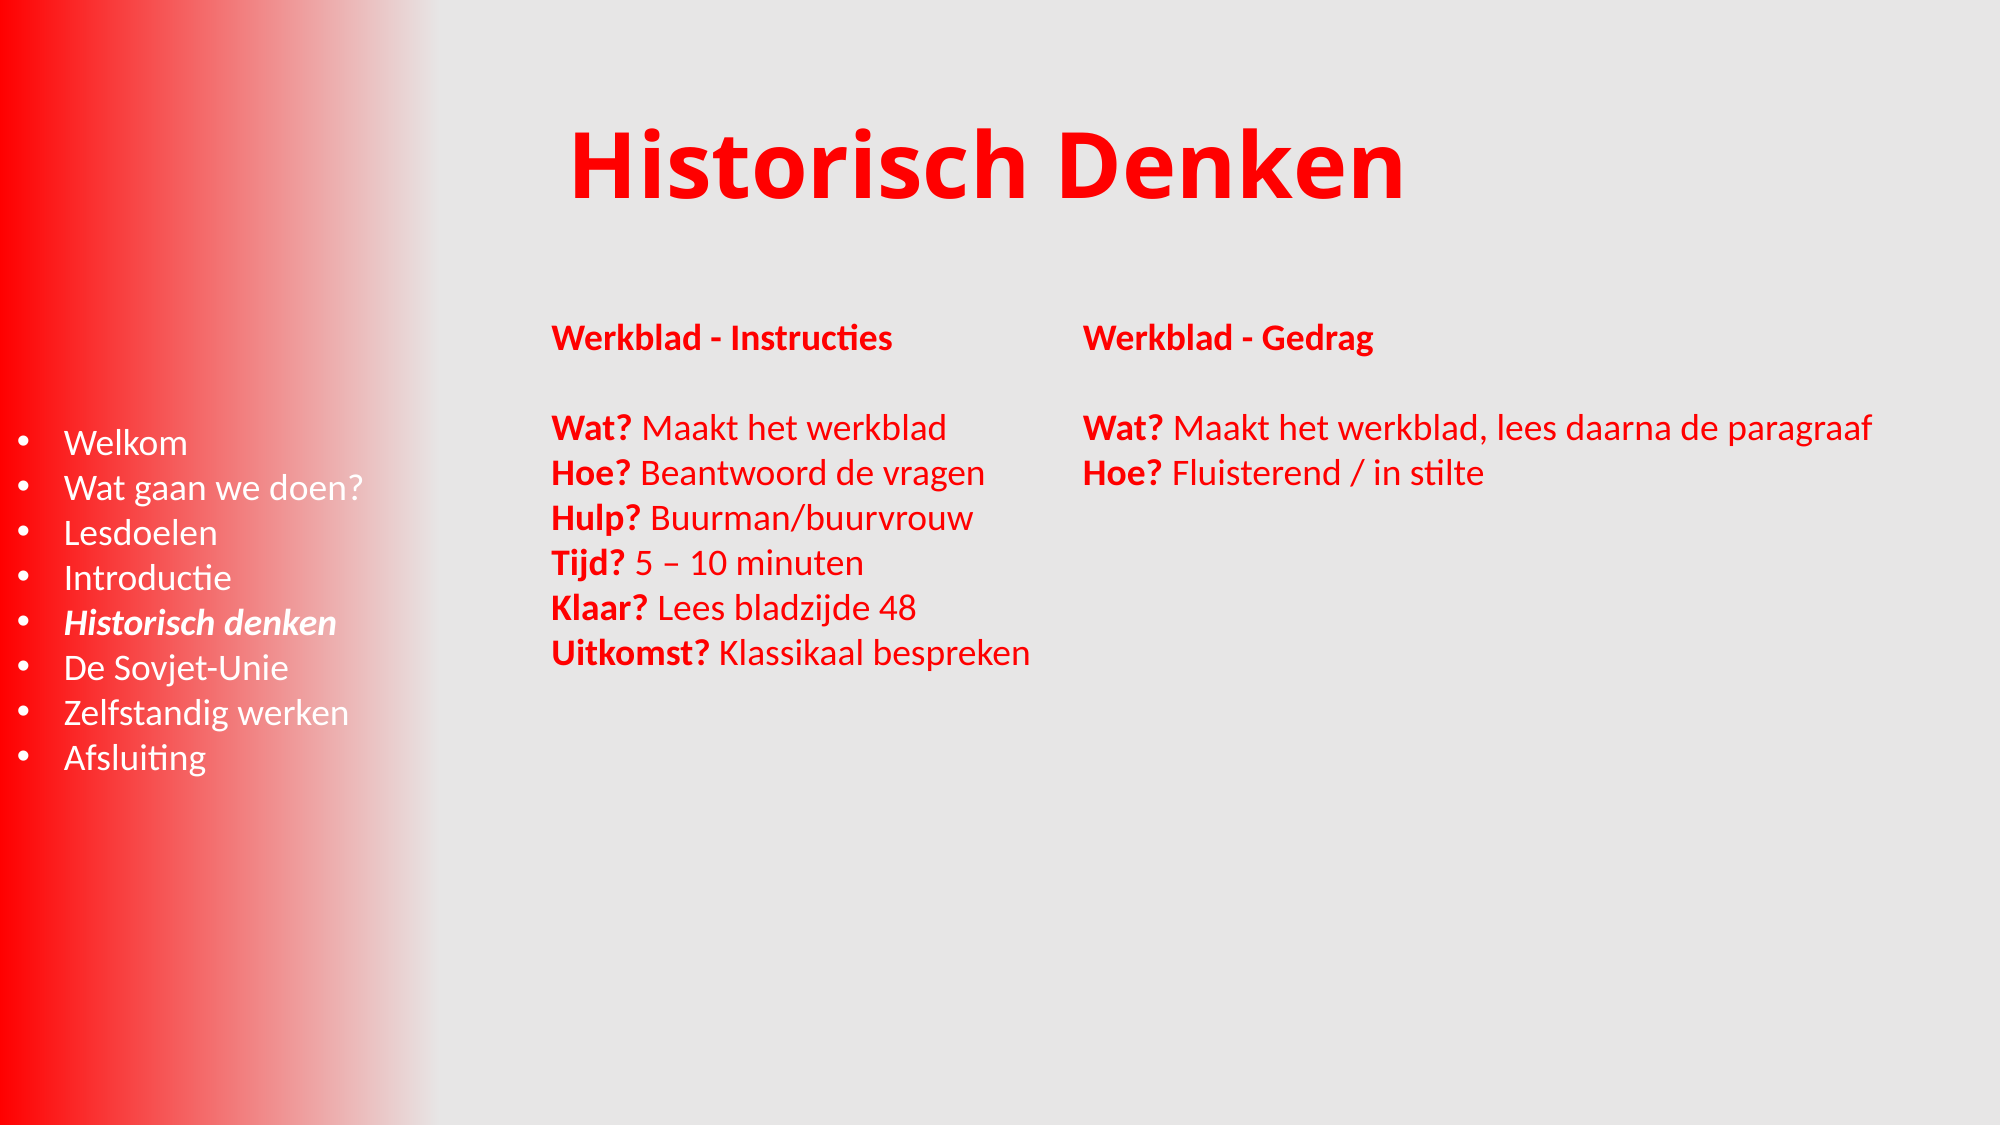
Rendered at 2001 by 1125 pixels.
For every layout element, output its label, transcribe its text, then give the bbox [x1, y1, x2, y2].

title Historisch Denken [552, 59, 1863, 278]
text_box Welkom Wat gaan we doen? Lesdoelen Introductie Historisch denken De Sovjet-Unie Zelfstandig werken Afsluiting [2, 410, 380, 785]
text_box Werkblad - Gedrag Wat? Maakt het werkblad, lees daarna de paragraaf Hoe? Fluisterend / in stilte [1068, 305, 1889, 500]
text_box Werkblad - Instructies Wat? Maakt het werkblad Hoe? Beantwoord de vragen Hulp? Buurman/buurvrouw Tijd? 5 – 10 minuten Klaar? Lees bladzijde 48 Uitkomst? Klassikaal bespreken [536, 305, 1047, 680]
